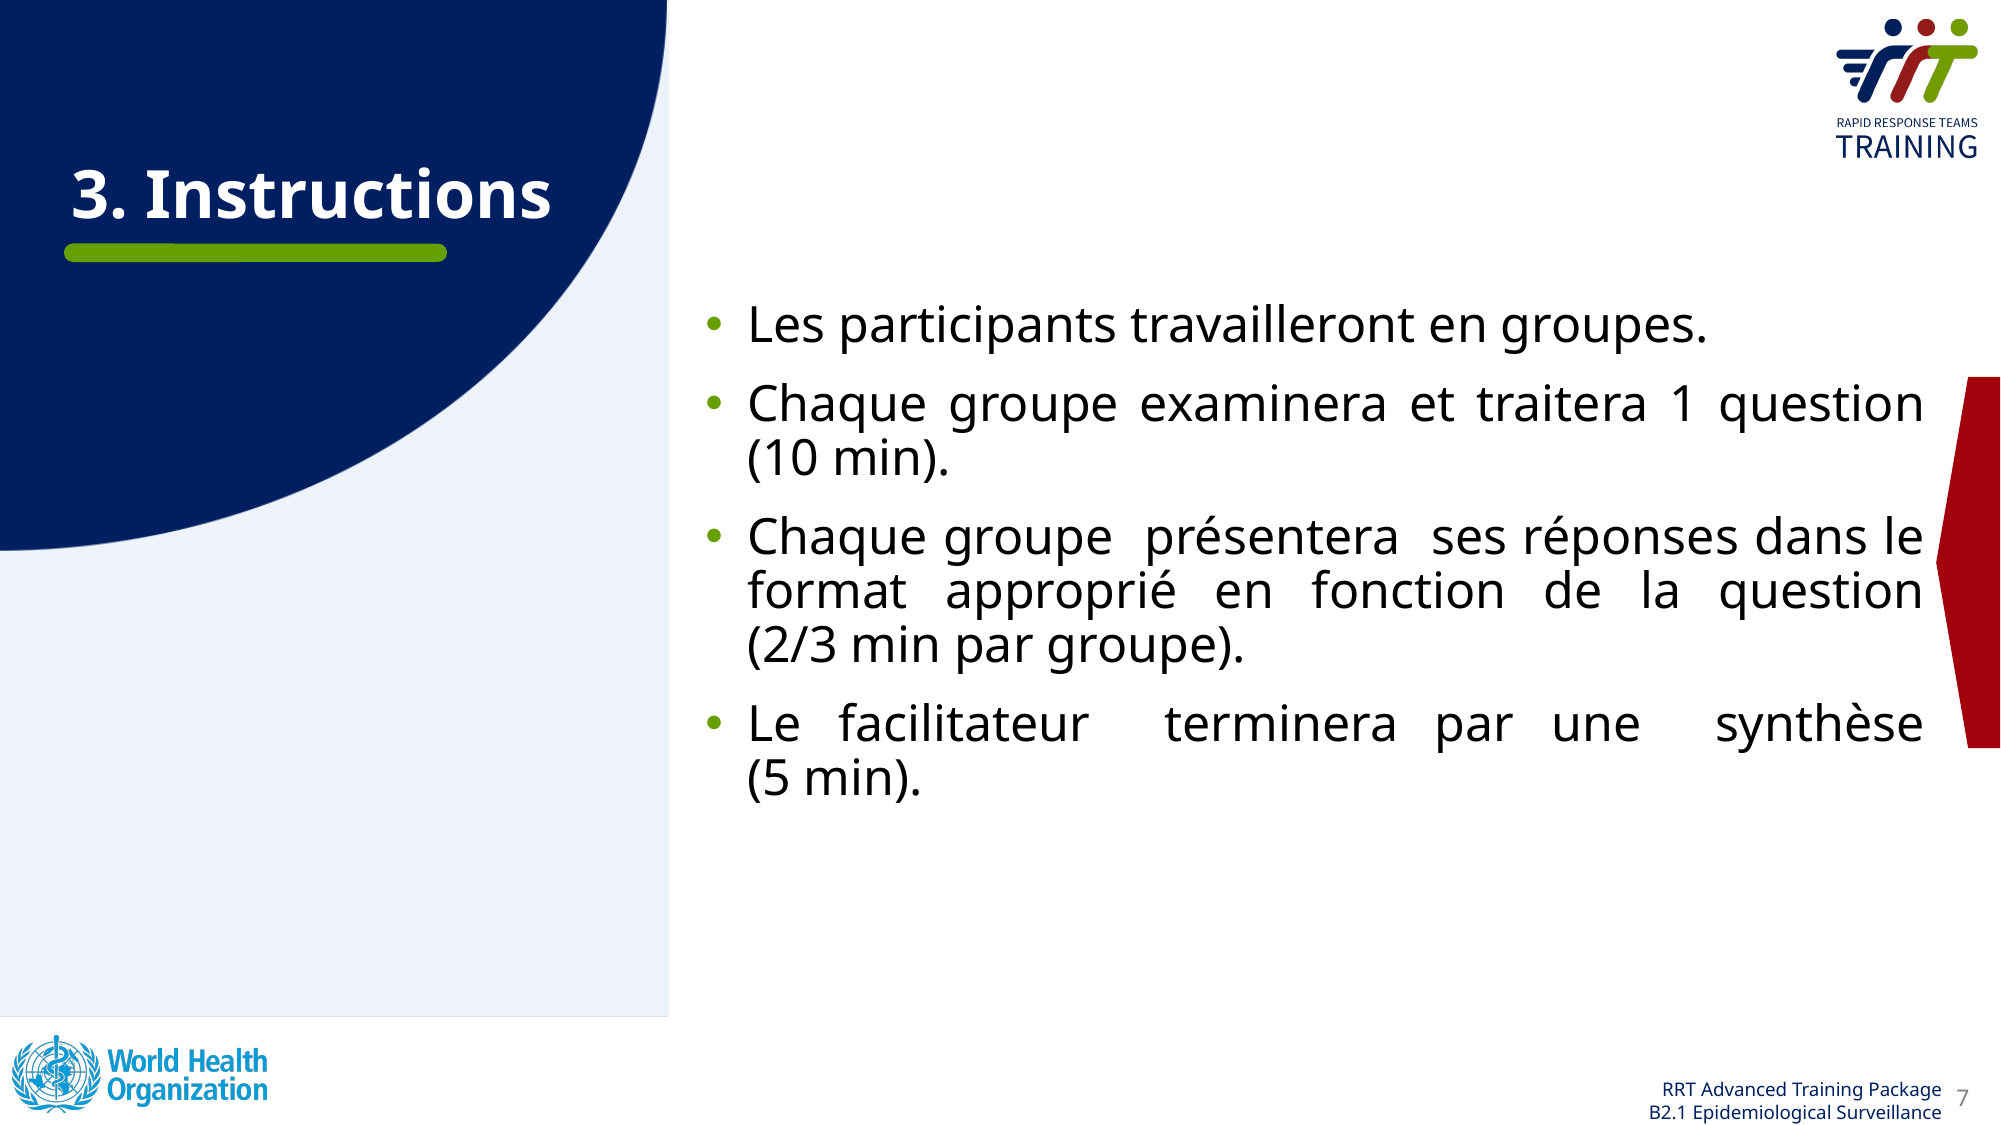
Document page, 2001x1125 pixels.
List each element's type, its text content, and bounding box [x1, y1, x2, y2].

picture [12, 1035, 267, 1113]
picture [12, 1083, 48, 1113]
picture [1835, 19, 1978, 167]
list Les participants travailleront en groupes. Chaque groupe examinera et traitera 1 question (10 min). Chaque groupe présentera ses réponses dans le format approprié en fonction de la question (2/3 min par groupe). Le facilitateur terminera par une synthèse (5 min). [697, 291, 1934, 871]
title 3. Instructions [63, 153, 600, 269]
picture [0, 0, 669, 1018]
picture [58, 1050, 64, 1058]
